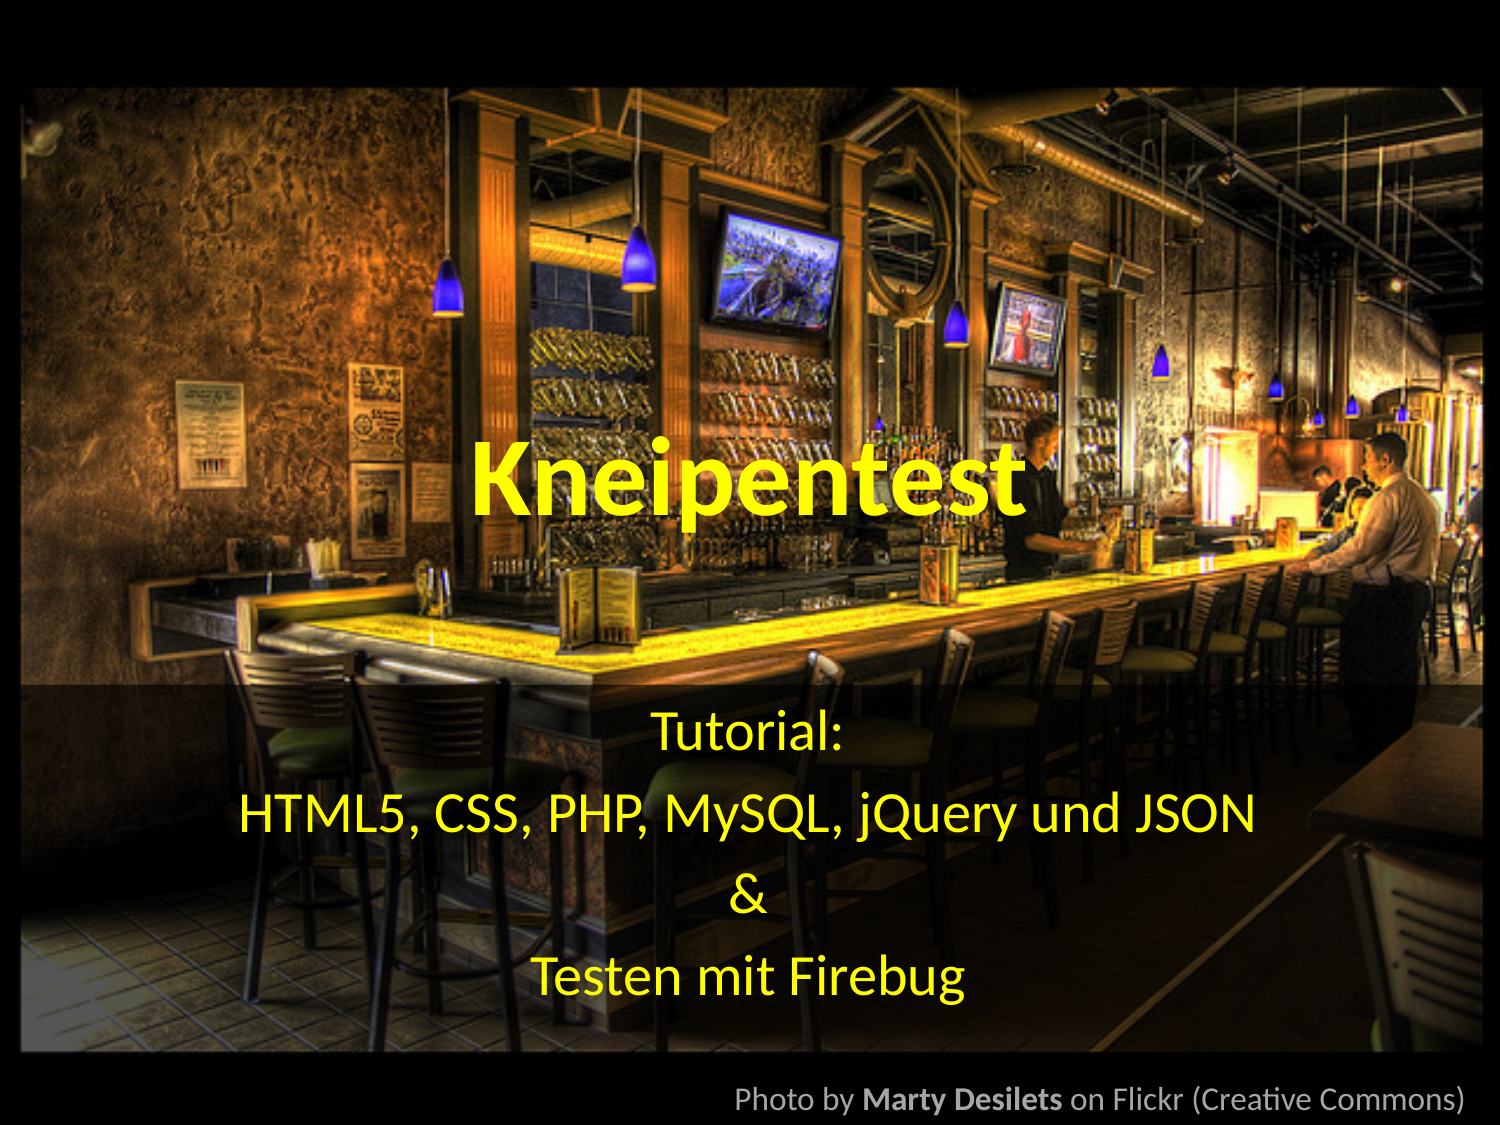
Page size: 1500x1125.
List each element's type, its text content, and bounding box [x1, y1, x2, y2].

picture [3, 70, 1500, 1071]
text_box Photo by Marty Desilets on Flickr (Creative Commons) [719, 1079, 1500, 1125]
